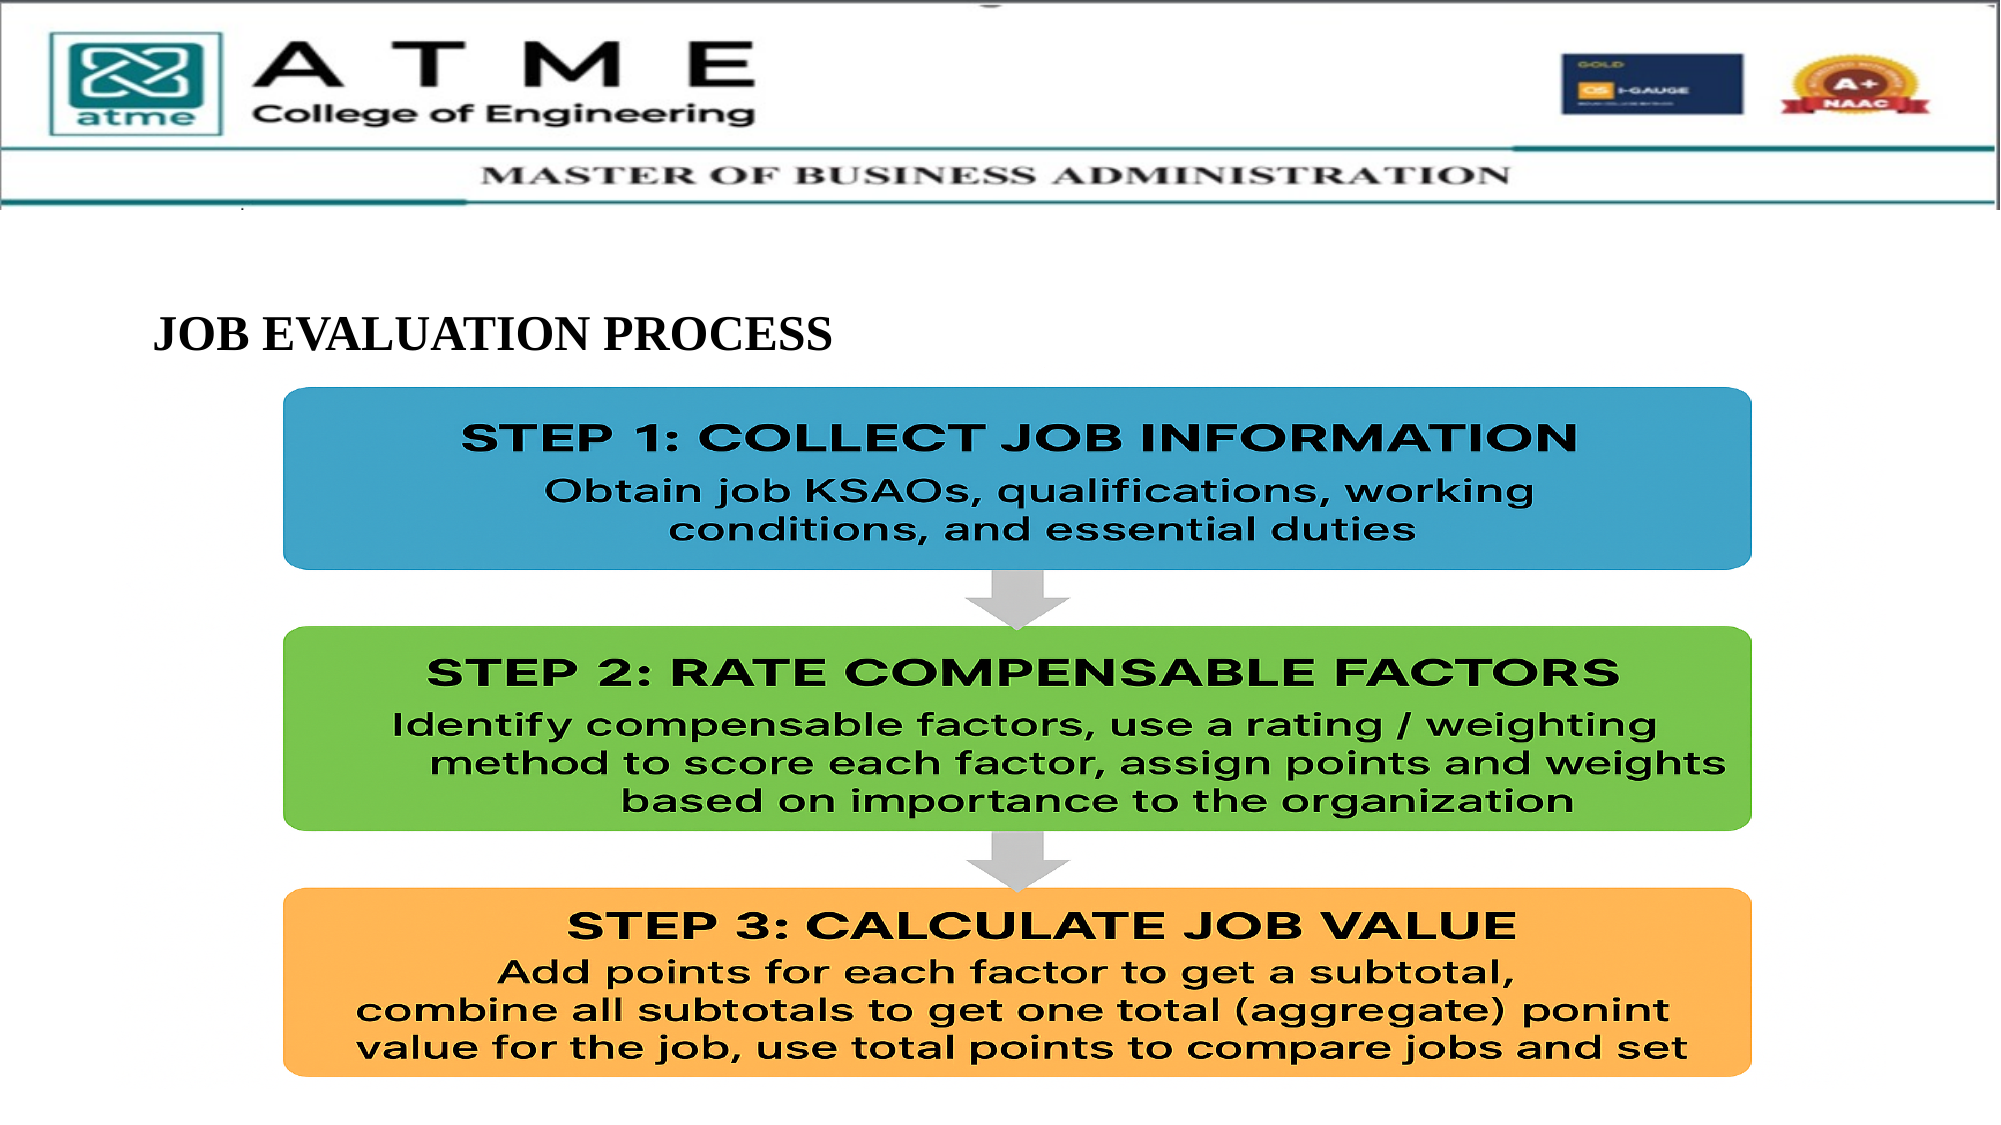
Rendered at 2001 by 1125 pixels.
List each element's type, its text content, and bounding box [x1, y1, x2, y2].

picture [0, 0, 2000, 210]
picture [113, 361, 1887, 1089]
list JOB EVALUATION PROCESS [137, 299, 1863, 361]
